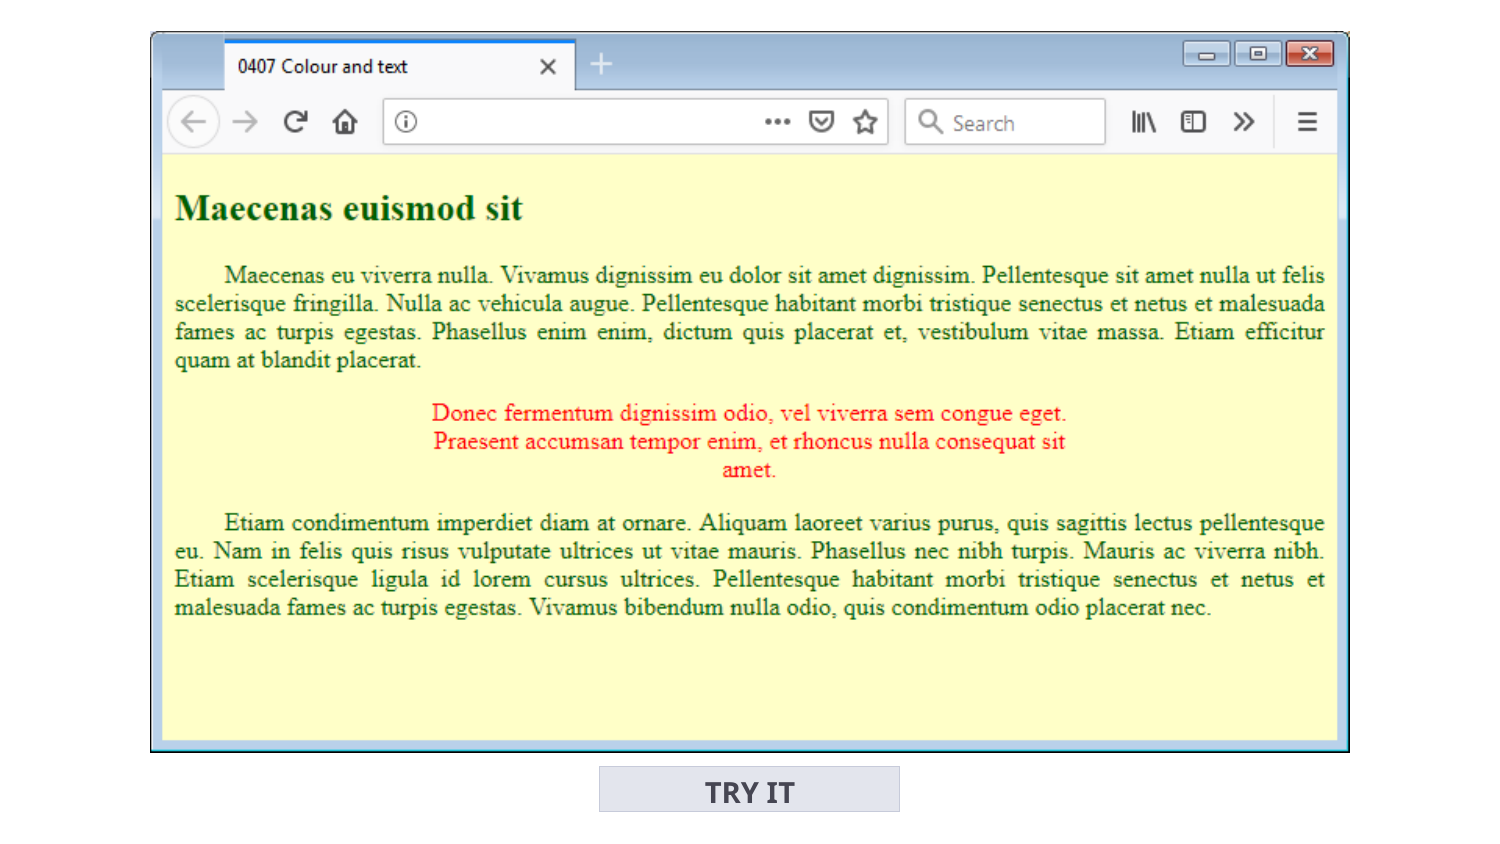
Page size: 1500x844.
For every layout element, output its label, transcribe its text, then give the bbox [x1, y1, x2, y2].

text_box TRY IT [599, 766, 900, 812]
picture [149, 31, 1351, 753]
